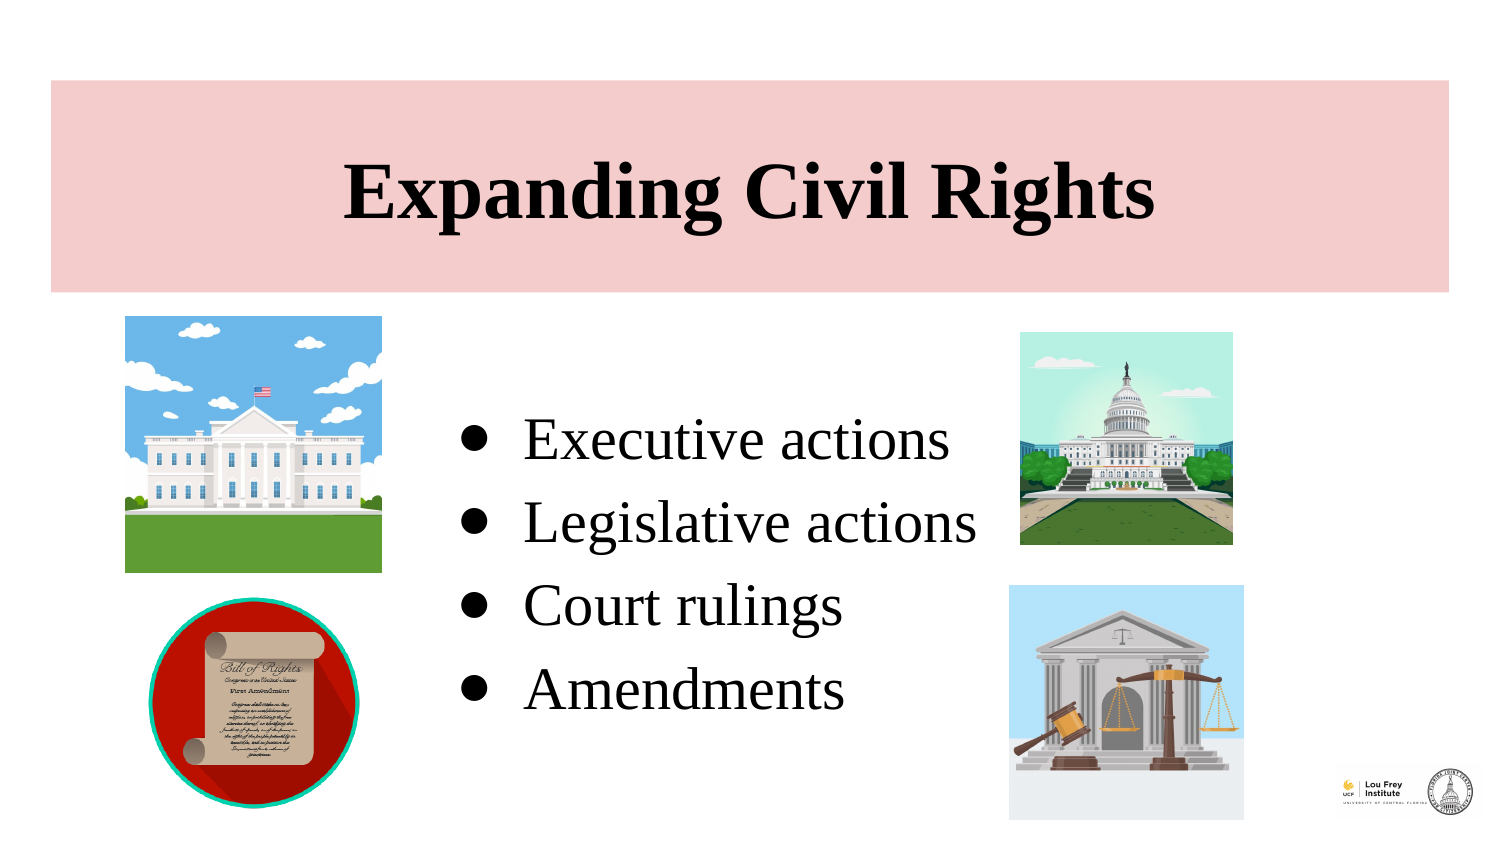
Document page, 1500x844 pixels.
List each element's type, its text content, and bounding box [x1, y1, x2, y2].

picture [1336, 763, 1483, 820]
picture [1009, 585, 1244, 820]
picture [147, 596, 360, 809]
list Executive actions Legislative actions Court rulings Amendments [433, 378, 1067, 732]
picture [125, 316, 382, 573]
title Expanding Civil Rights [51, 80, 1449, 293]
picture [1020, 332, 1233, 546]
